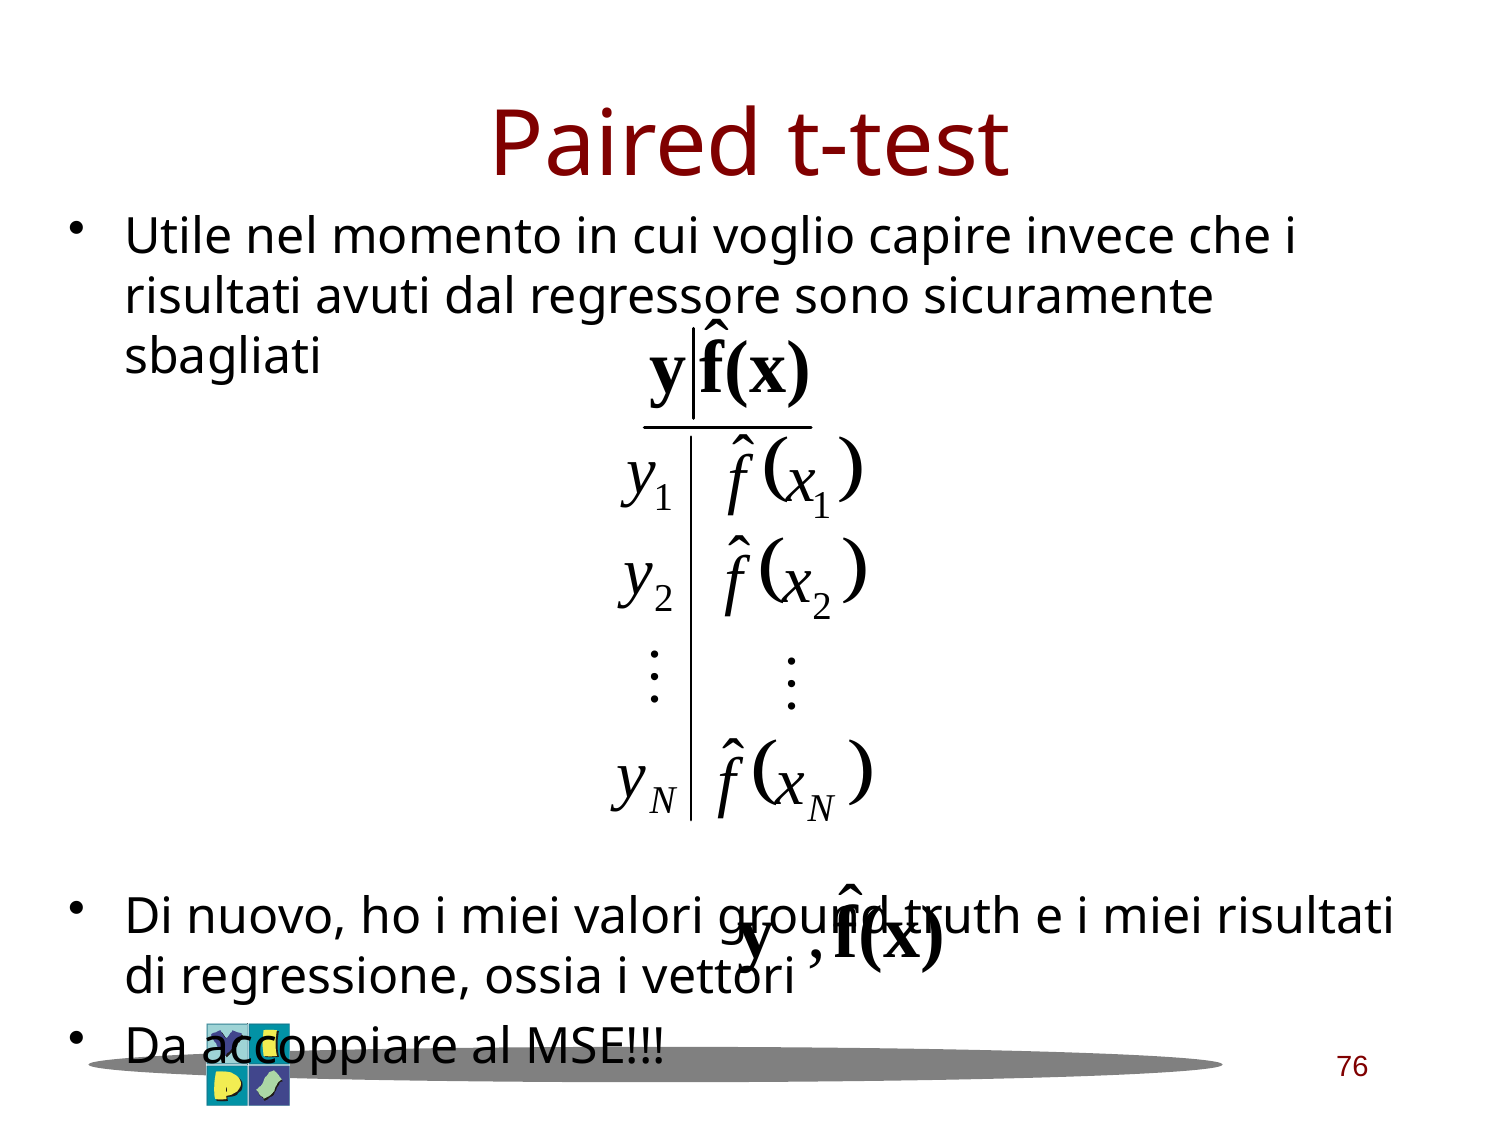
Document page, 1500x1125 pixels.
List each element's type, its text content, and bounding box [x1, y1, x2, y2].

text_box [631, 302, 824, 541]
title Paired t-test [75, 45, 1425, 233]
picture [206, 1023, 290, 1106]
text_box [600, 420, 879, 837]
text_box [726, 869, 956, 1002]
list Utile nel momento in cui voglio capire invece che i risultati avuti dal regressore sono sicuramente sbagliati Di nuovo, ho i miei valori ground truth e i miei risultati di regressione, ossia i vettori Da accoppiare al MSE!!! [53, 196, 1424, 939]
slide_number 76 [1033, 1039, 1384, 1118]
